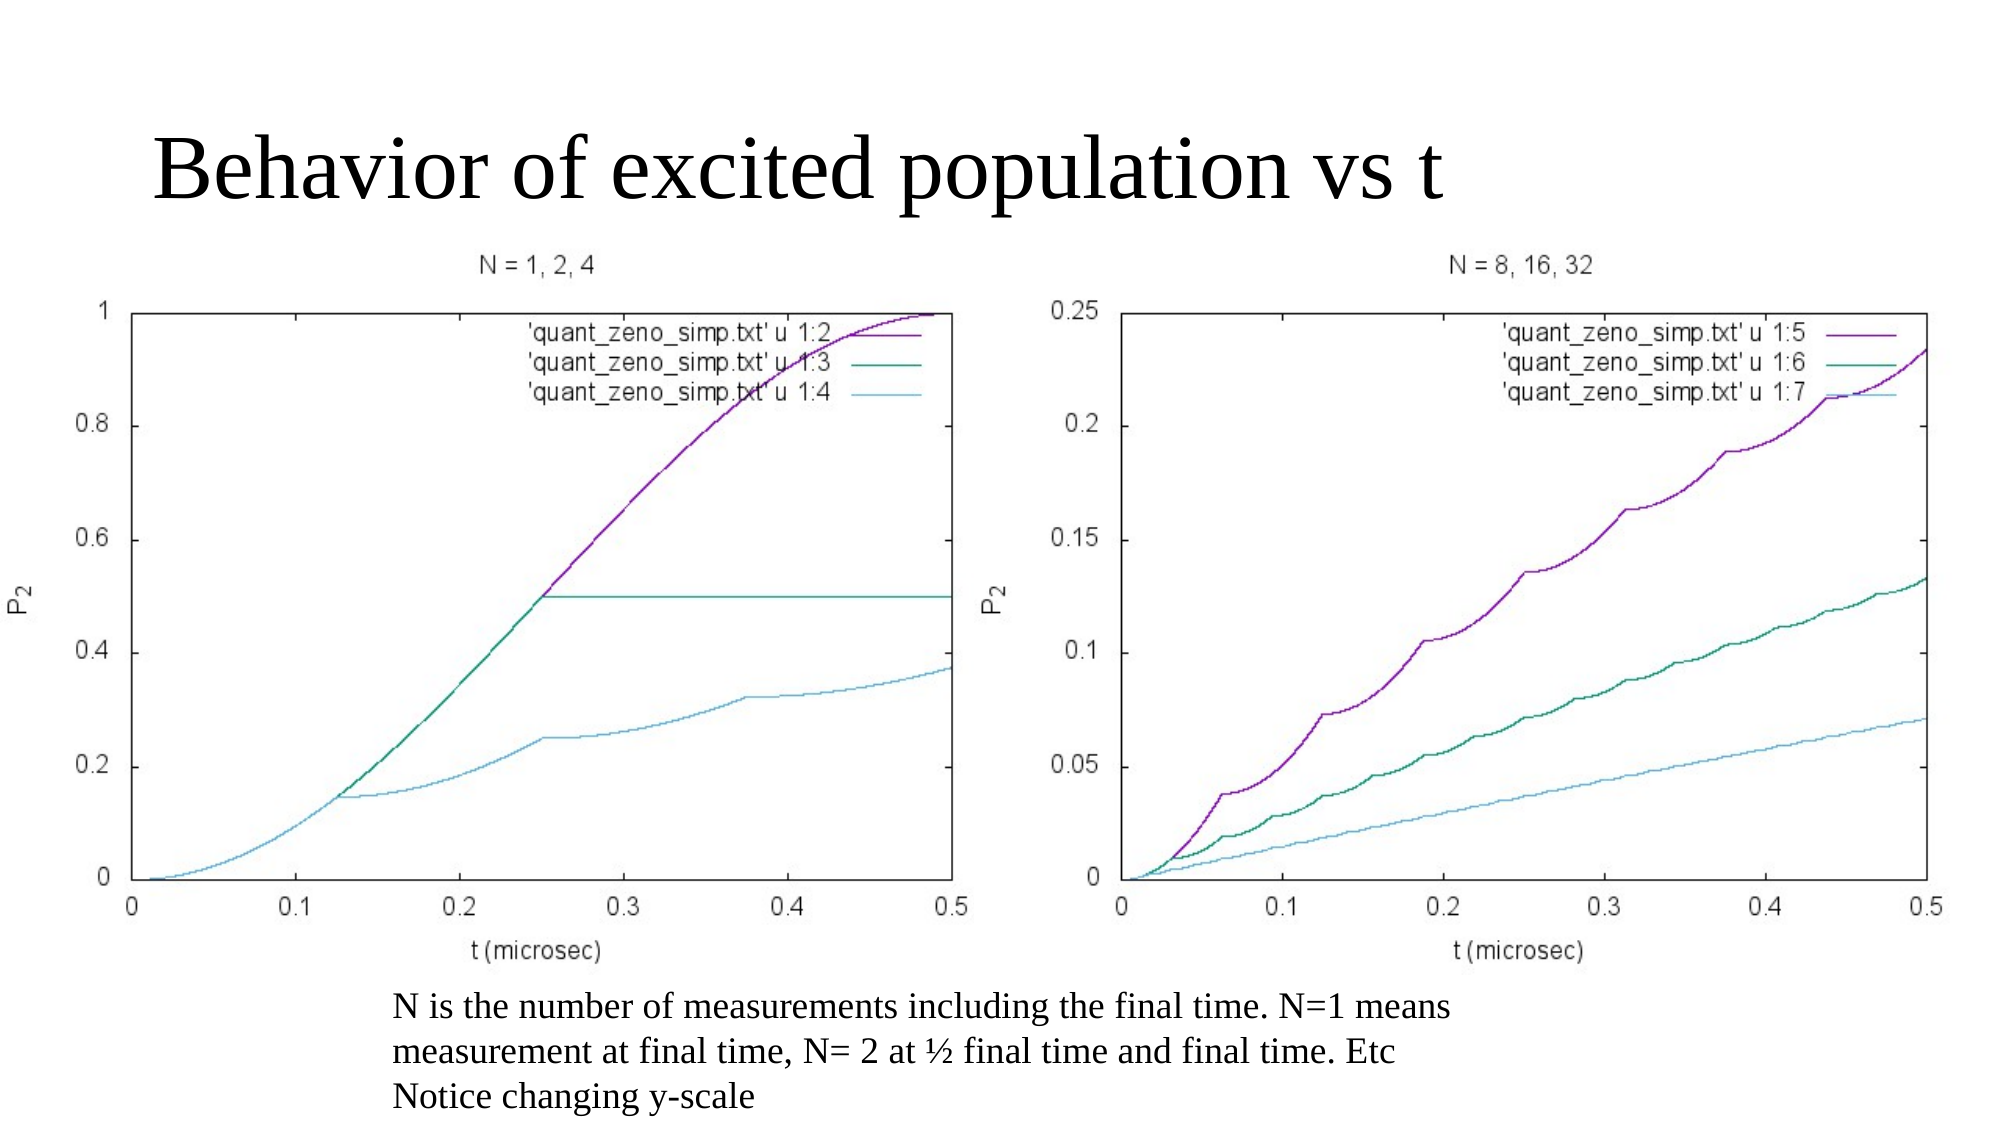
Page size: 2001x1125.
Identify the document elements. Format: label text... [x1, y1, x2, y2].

title Behavior of excited population vs t [137, 59, 1863, 224]
picture [0, 224, 1975, 975]
text_box N is the number of measurements including the final time. N=1 means measurement at final time, N= 2 at ½ final time and final time. Etc Notice changing y-scale [377, 975, 1571, 1124]
